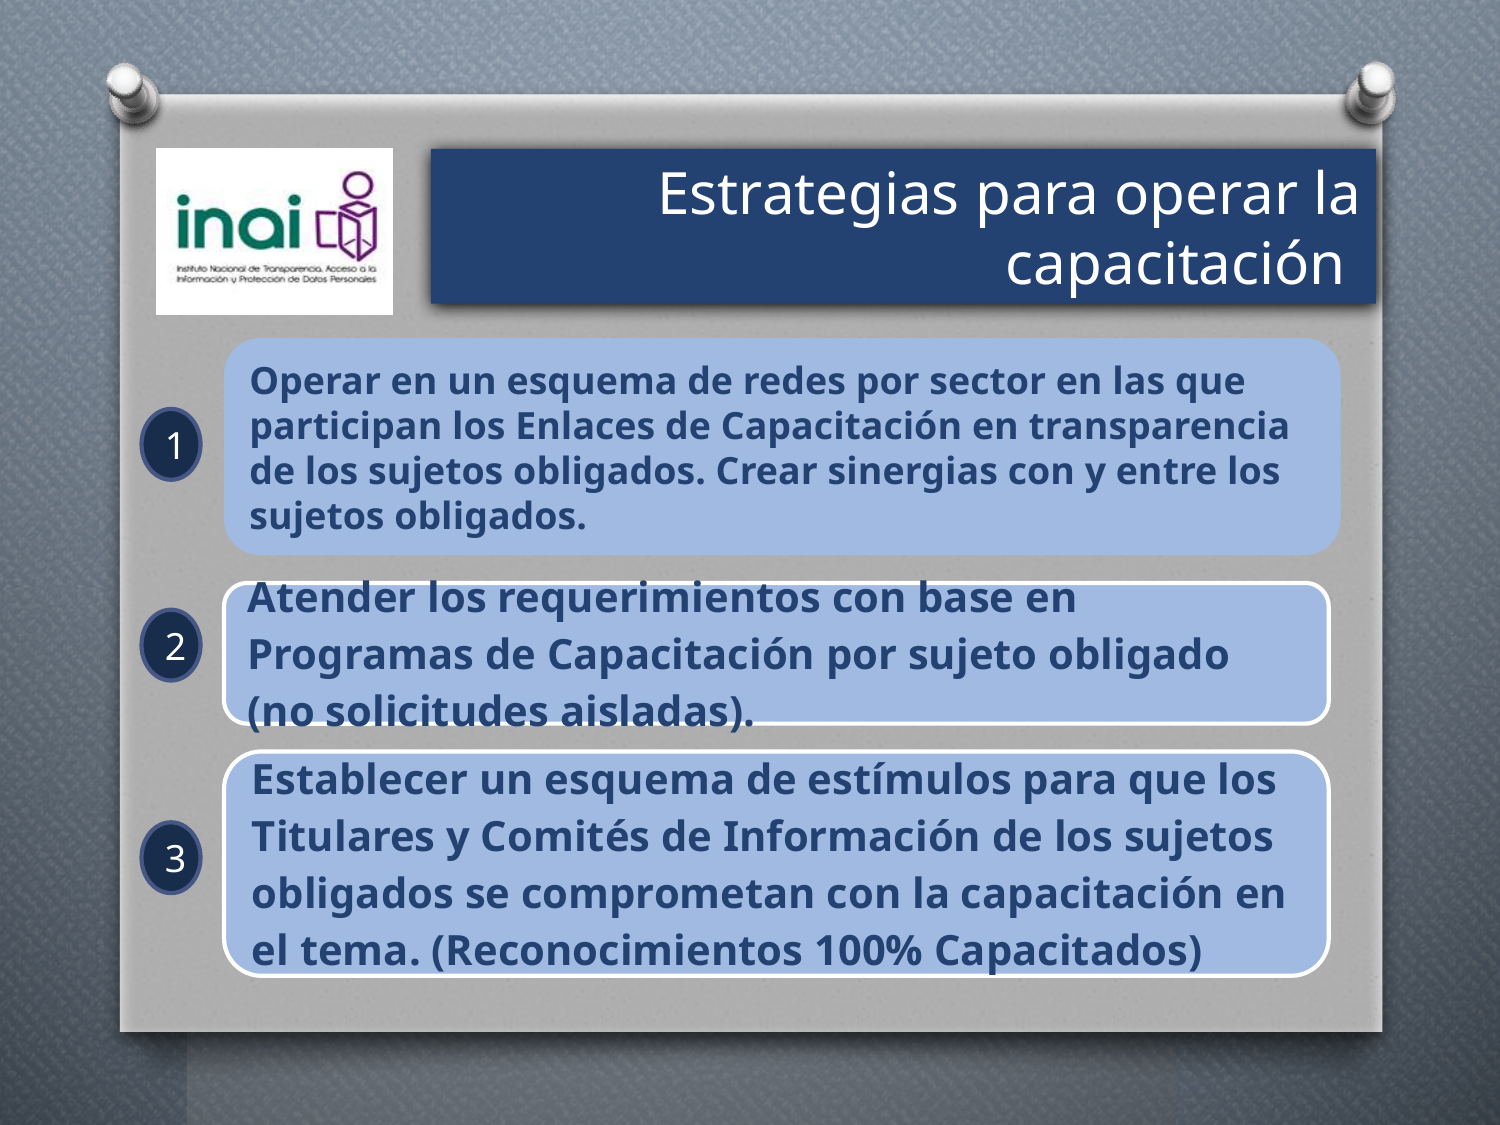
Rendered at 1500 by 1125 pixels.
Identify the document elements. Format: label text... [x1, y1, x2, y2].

text_box 3 [139, 820, 203, 896]
text_box 1 [139, 406, 203, 482]
text_box Estrategias para operar la capacitación [430, 148, 1376, 304]
picture [75, 29, 393, 315]
picture [1317, 35, 1439, 148]
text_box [223, 582, 1329, 724]
text_box 2 [139, 607, 203, 683]
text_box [223, 337, 1341, 556]
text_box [223, 751, 1329, 977]
